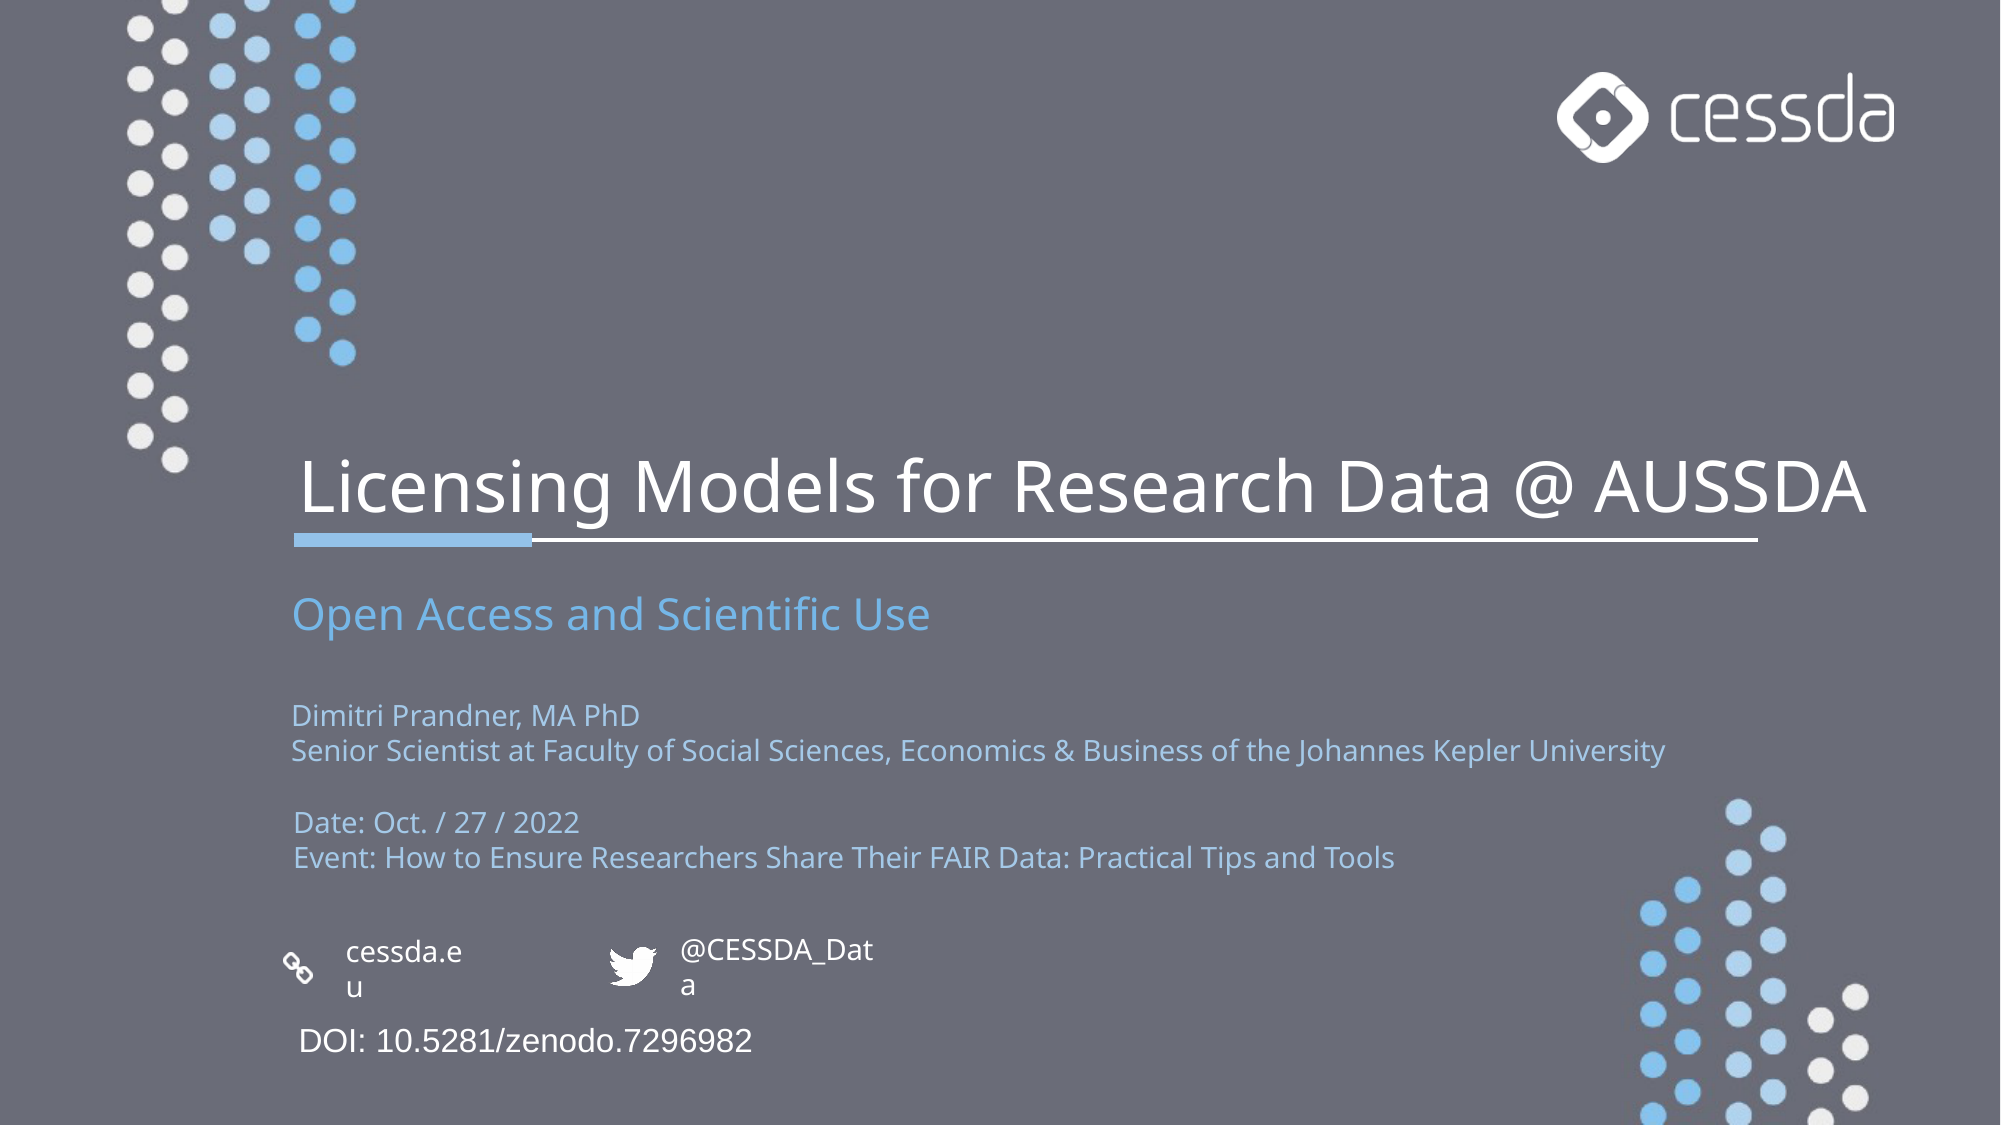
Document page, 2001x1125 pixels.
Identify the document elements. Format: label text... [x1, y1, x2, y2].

picture [0, 0, 2001, 1125]
list Licensing Models for Research Data @ AUSSDA [283, 372, 1894, 535]
list Dimitri Prandner, MA PhD Senior Scientist at Faculty of Social Sciences, Economics & Business of the Johannes Kepler University [276, 689, 1737, 750]
list Date: Oct. / 27 / 2022 Event: How to Ensure Researchers Share Their FAIR Data: Practical Tips and Tools [278, 796, 1963, 891]
text_box DOI: 10.5281/zenodo.7296982 [283, 1012, 876, 1067]
list Open Access and Scientific Use [276, 578, 1028, 672]
